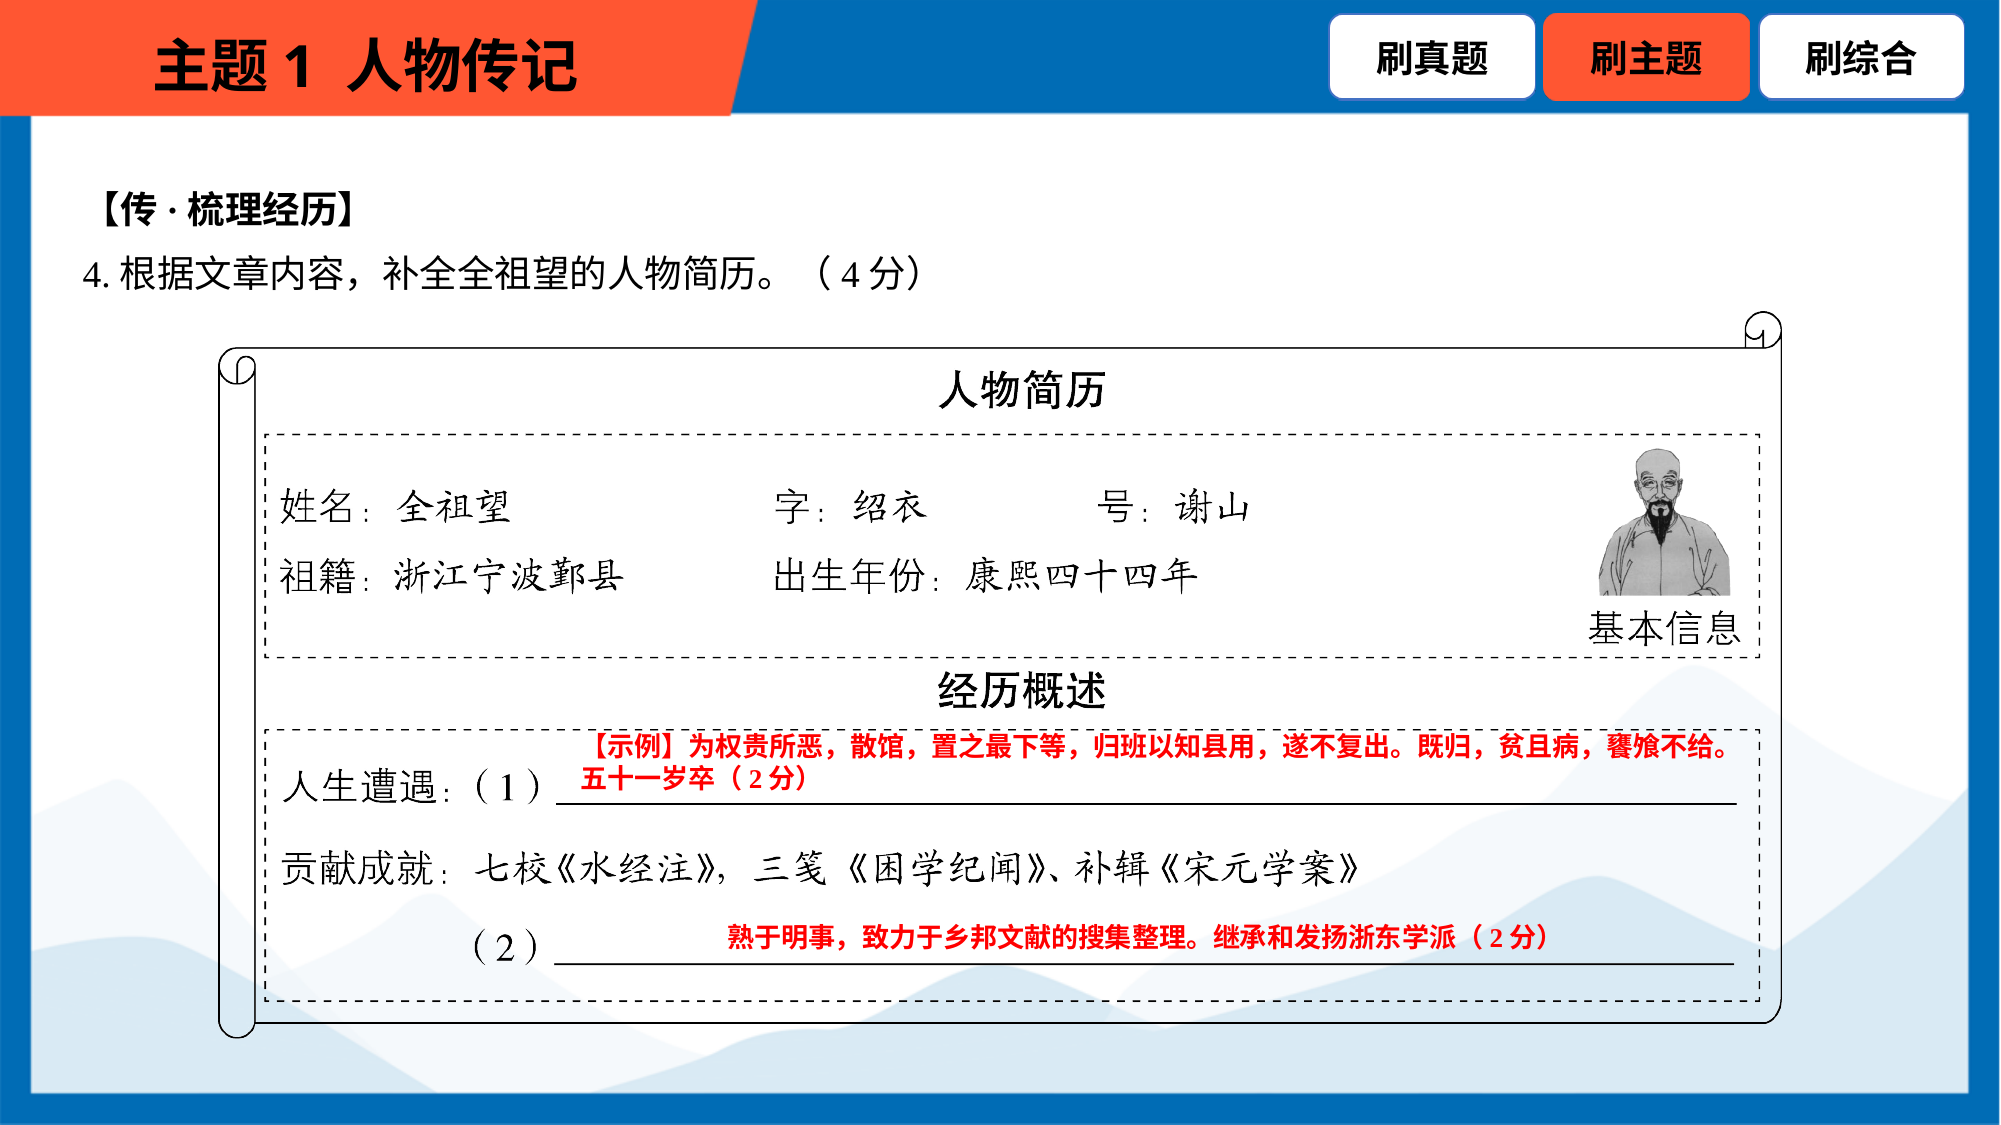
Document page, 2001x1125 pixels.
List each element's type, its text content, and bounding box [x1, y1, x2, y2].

picture [0, 0, 2000, 1125]
text_box 【传·梳理经历】 4.根据文章内容，补全全祖望的人物简历。（4分） [82, 162, 1917, 289]
